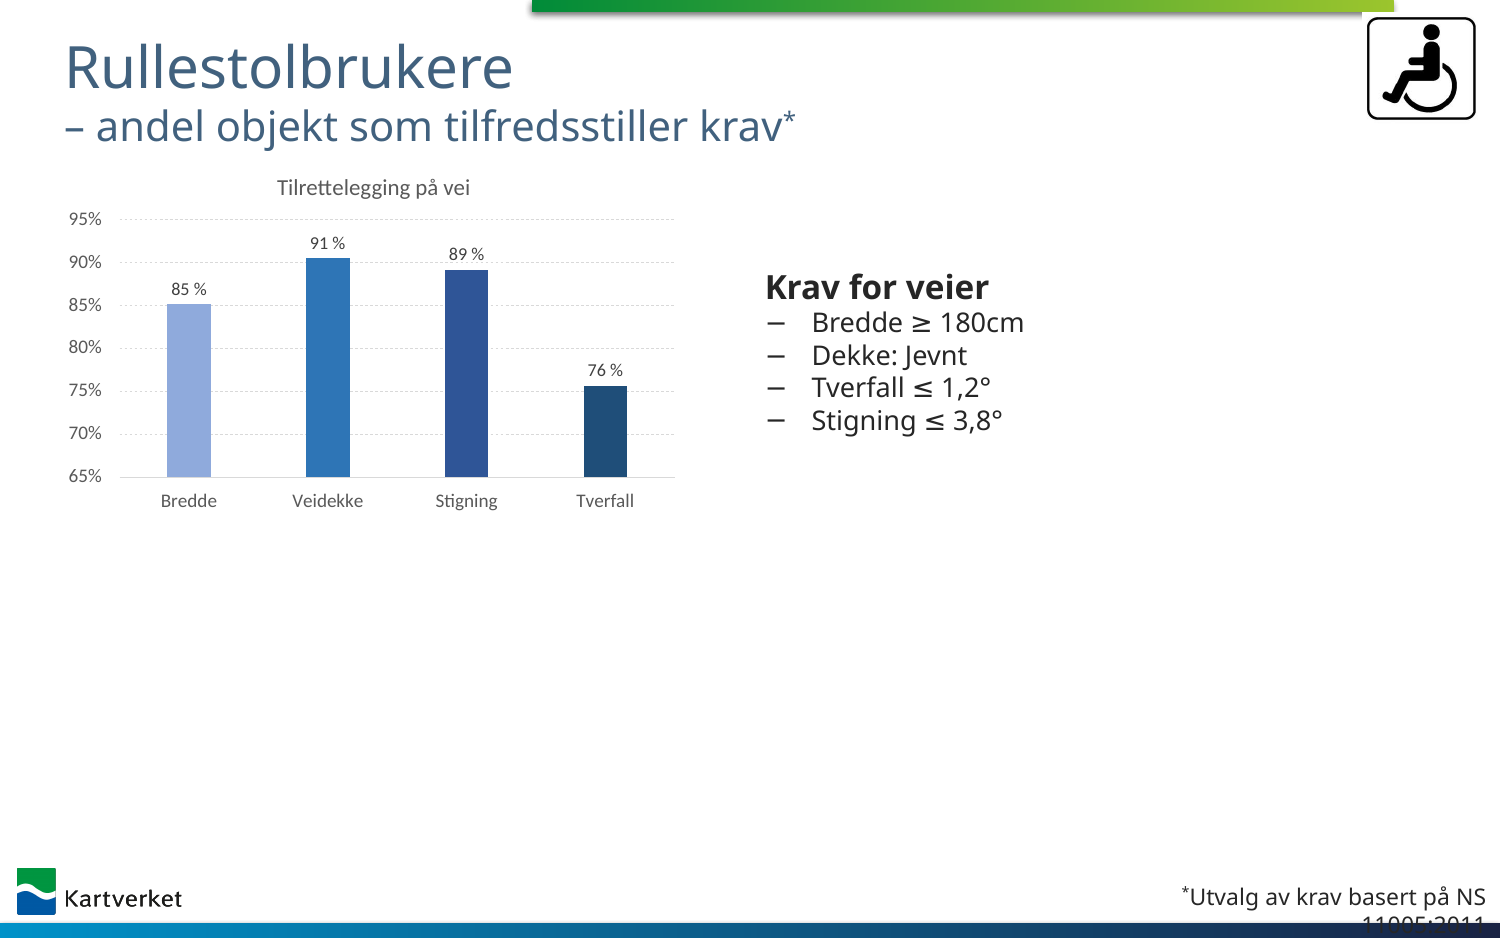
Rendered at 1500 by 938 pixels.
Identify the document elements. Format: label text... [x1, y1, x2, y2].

text_box Rullestolbrukere – andel objekt som tilfredsstiller krav* [49, 25, 1431, 158]
text_box Krav for veier Bredde ≥ 180cm Dekke: Jevnt Tverfall ≤ 1,2° Stigning ≤ 3,8° [750, 258, 1234, 444]
text_box *Utvalg av krav basert på NS 11005:2011 [1068, 873, 1500, 938]
picture [62, 166, 686, 519]
picture [1362, 12, 1481, 126]
